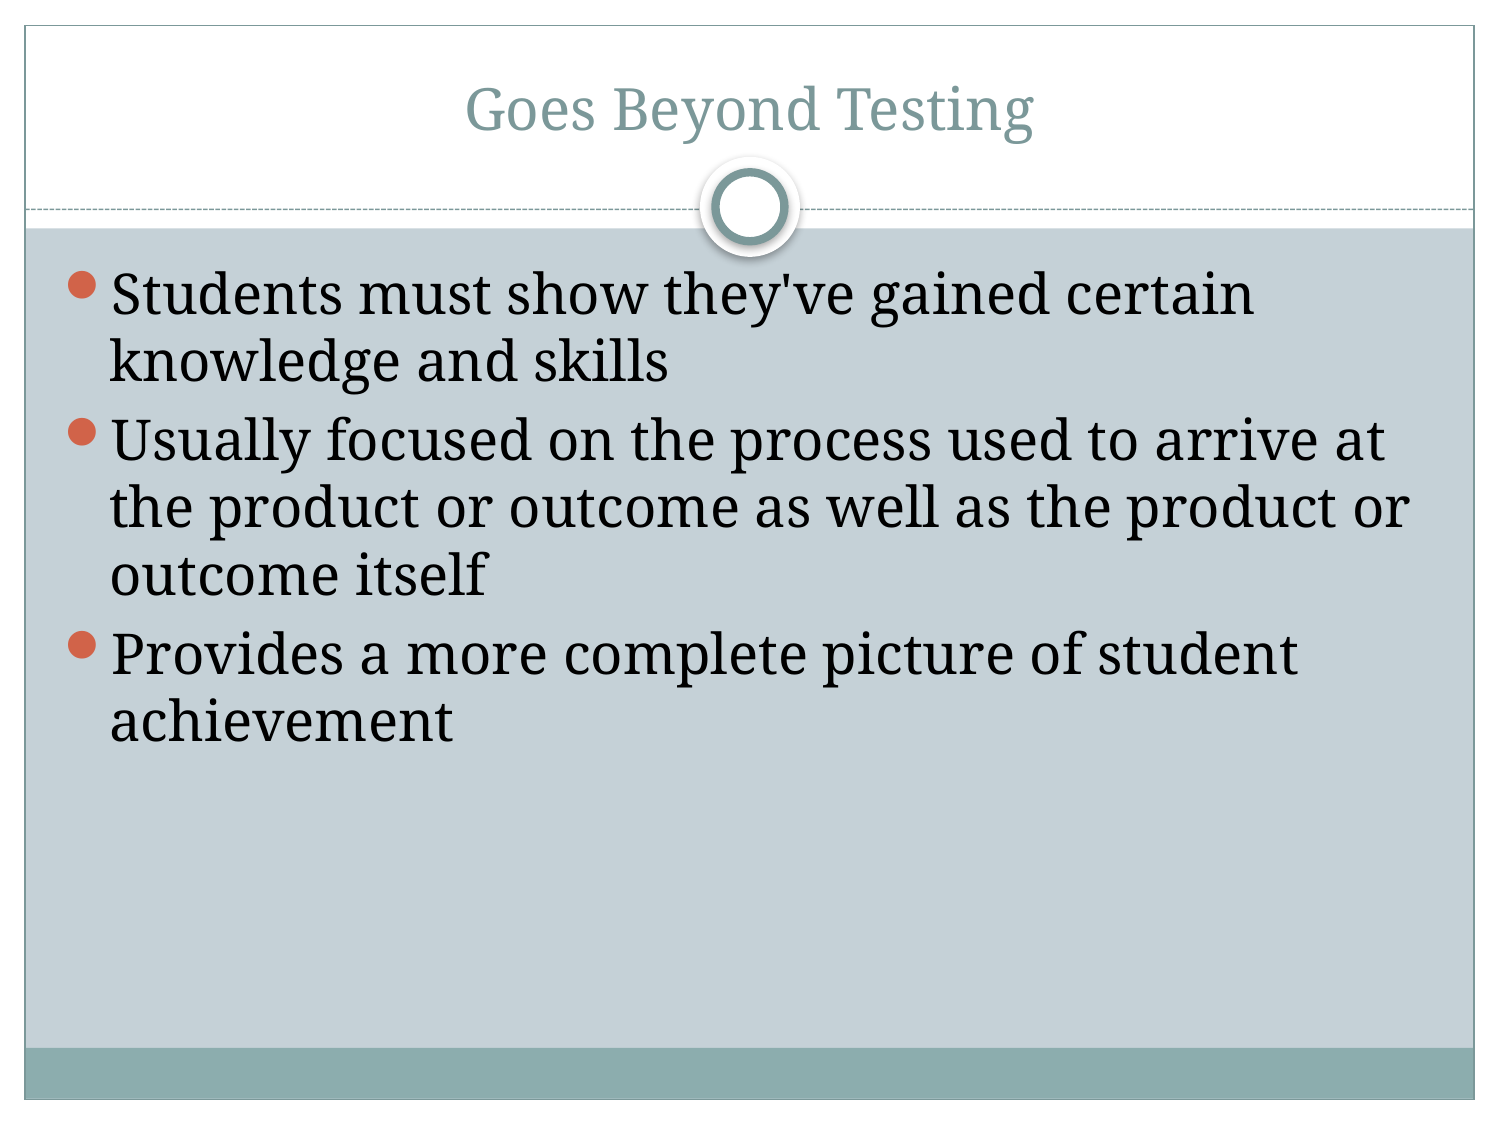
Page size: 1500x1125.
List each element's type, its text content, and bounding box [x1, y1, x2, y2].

list Students must show they've gained certain knowledge and skills Usually focused on the process used to arrive at the product or outcome as well as the product or outcome itself Provides a more complete picture of student achievement [49, 250, 1445, 1001]
title Goes Beyond Testing [49, 37, 1450, 150]
